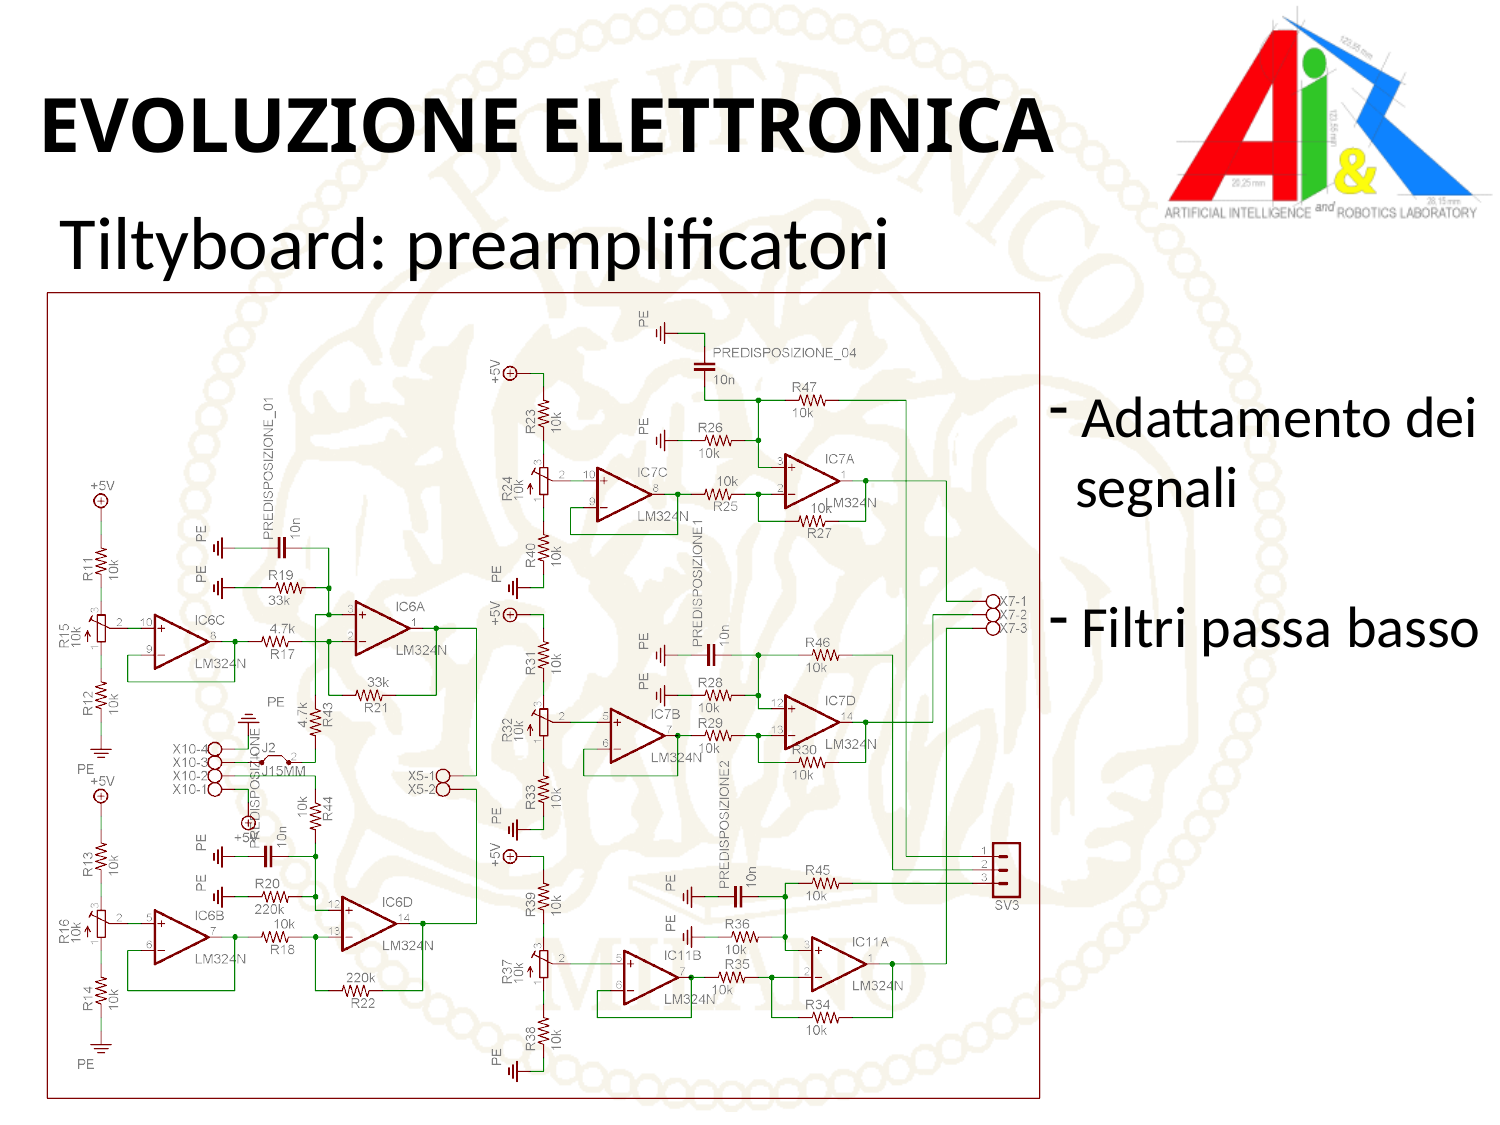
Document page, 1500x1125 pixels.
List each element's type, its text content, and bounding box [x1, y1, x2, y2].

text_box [175, 0, 1500, 1112]
text_box Tiltyboard: preamplificatori [45, 187, 170, 292]
text_box EVOLUZIONE ELETTRONICA [23, 70, 170, 175]
picture [46, 292, 1044, 1101]
